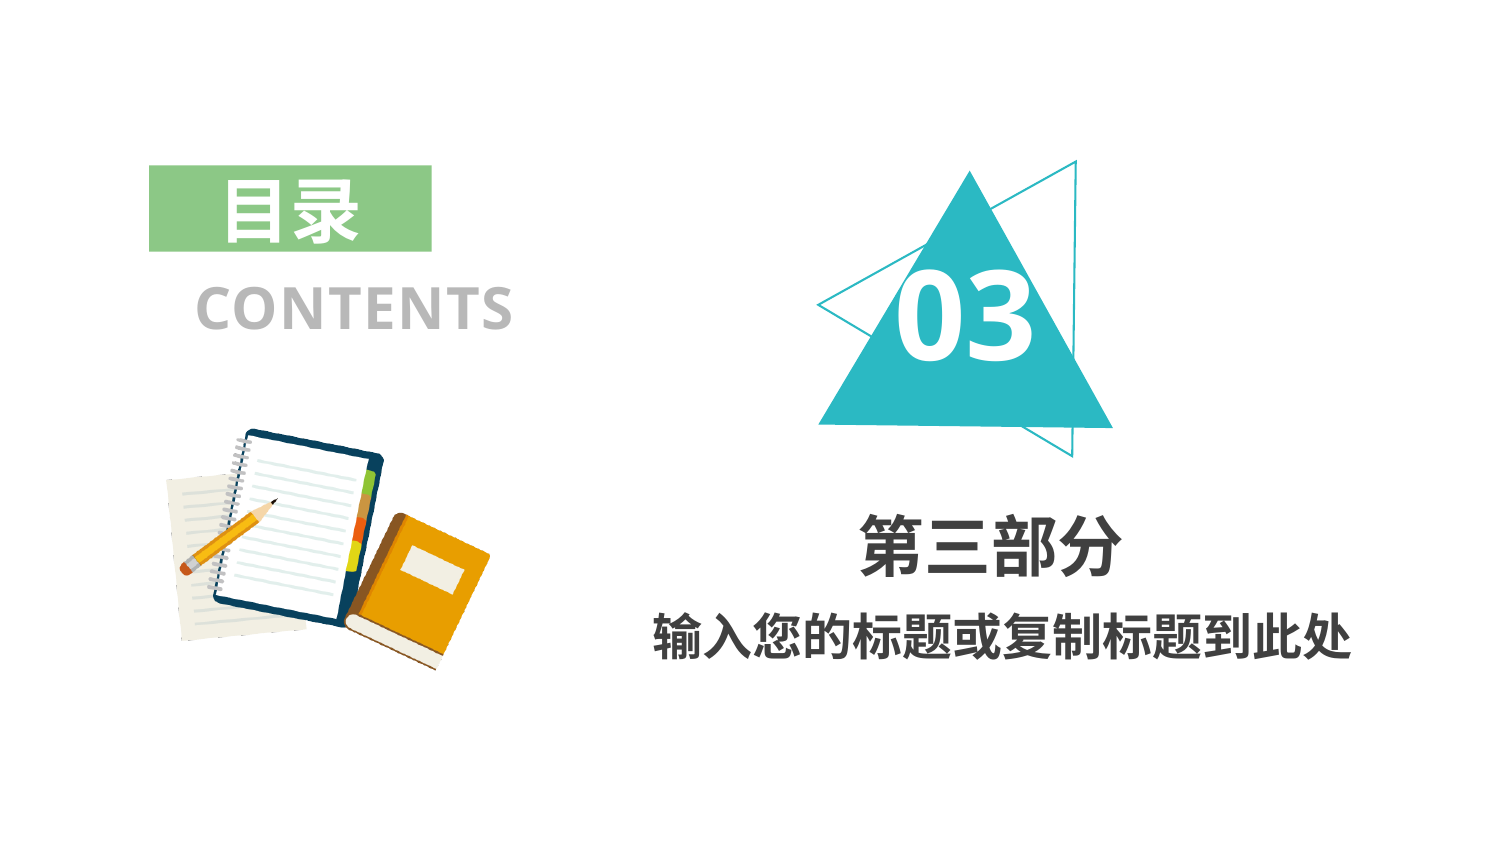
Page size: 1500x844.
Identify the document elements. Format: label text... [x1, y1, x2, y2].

text_box 第三部分 [857, 509, 1156, 581]
text_box 03 [816, 337, 1022, 429]
text_box [816, 159, 1077, 459]
text_box 输入您的标题或复制标题到此处 [652, 599, 1361, 671]
text_box 03 [924, 168, 991, 244]
text_box 03 [1074, 357, 1115, 430]
picture [166, 428, 490, 671]
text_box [149, 165, 521, 347]
